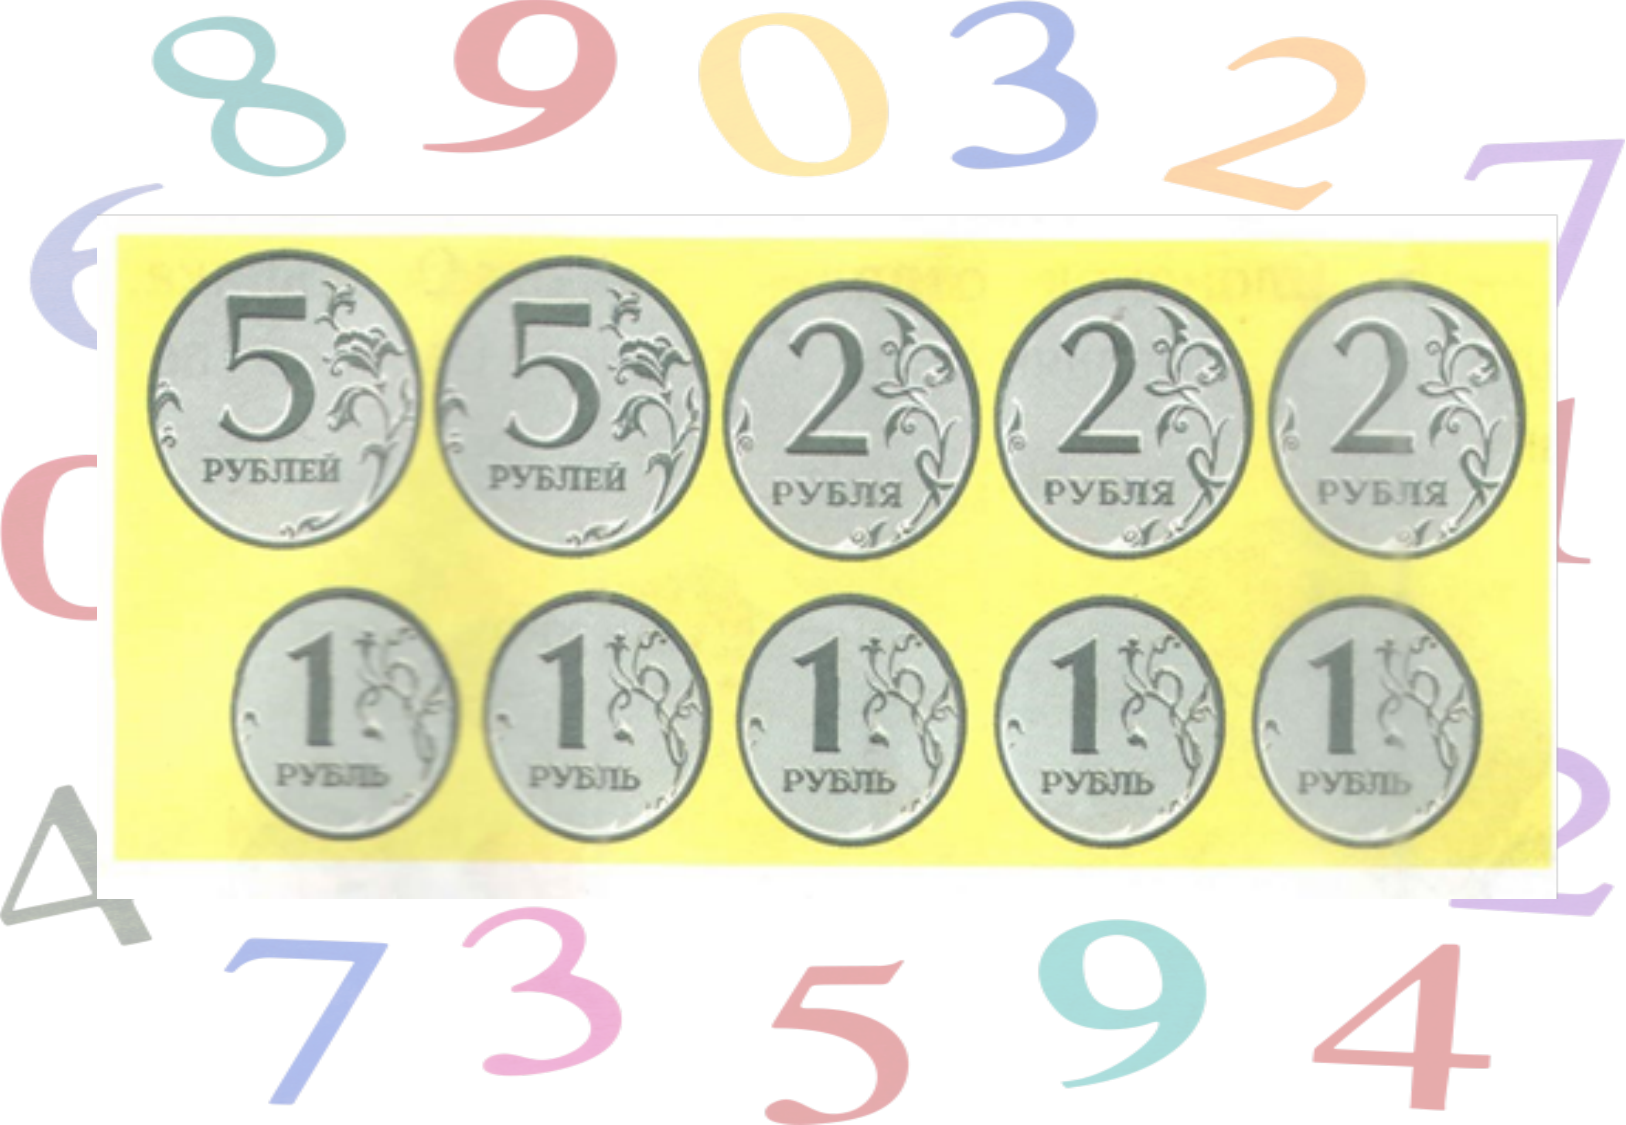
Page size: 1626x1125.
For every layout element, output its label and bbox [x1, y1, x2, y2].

list [97, 213, 1561, 899]
